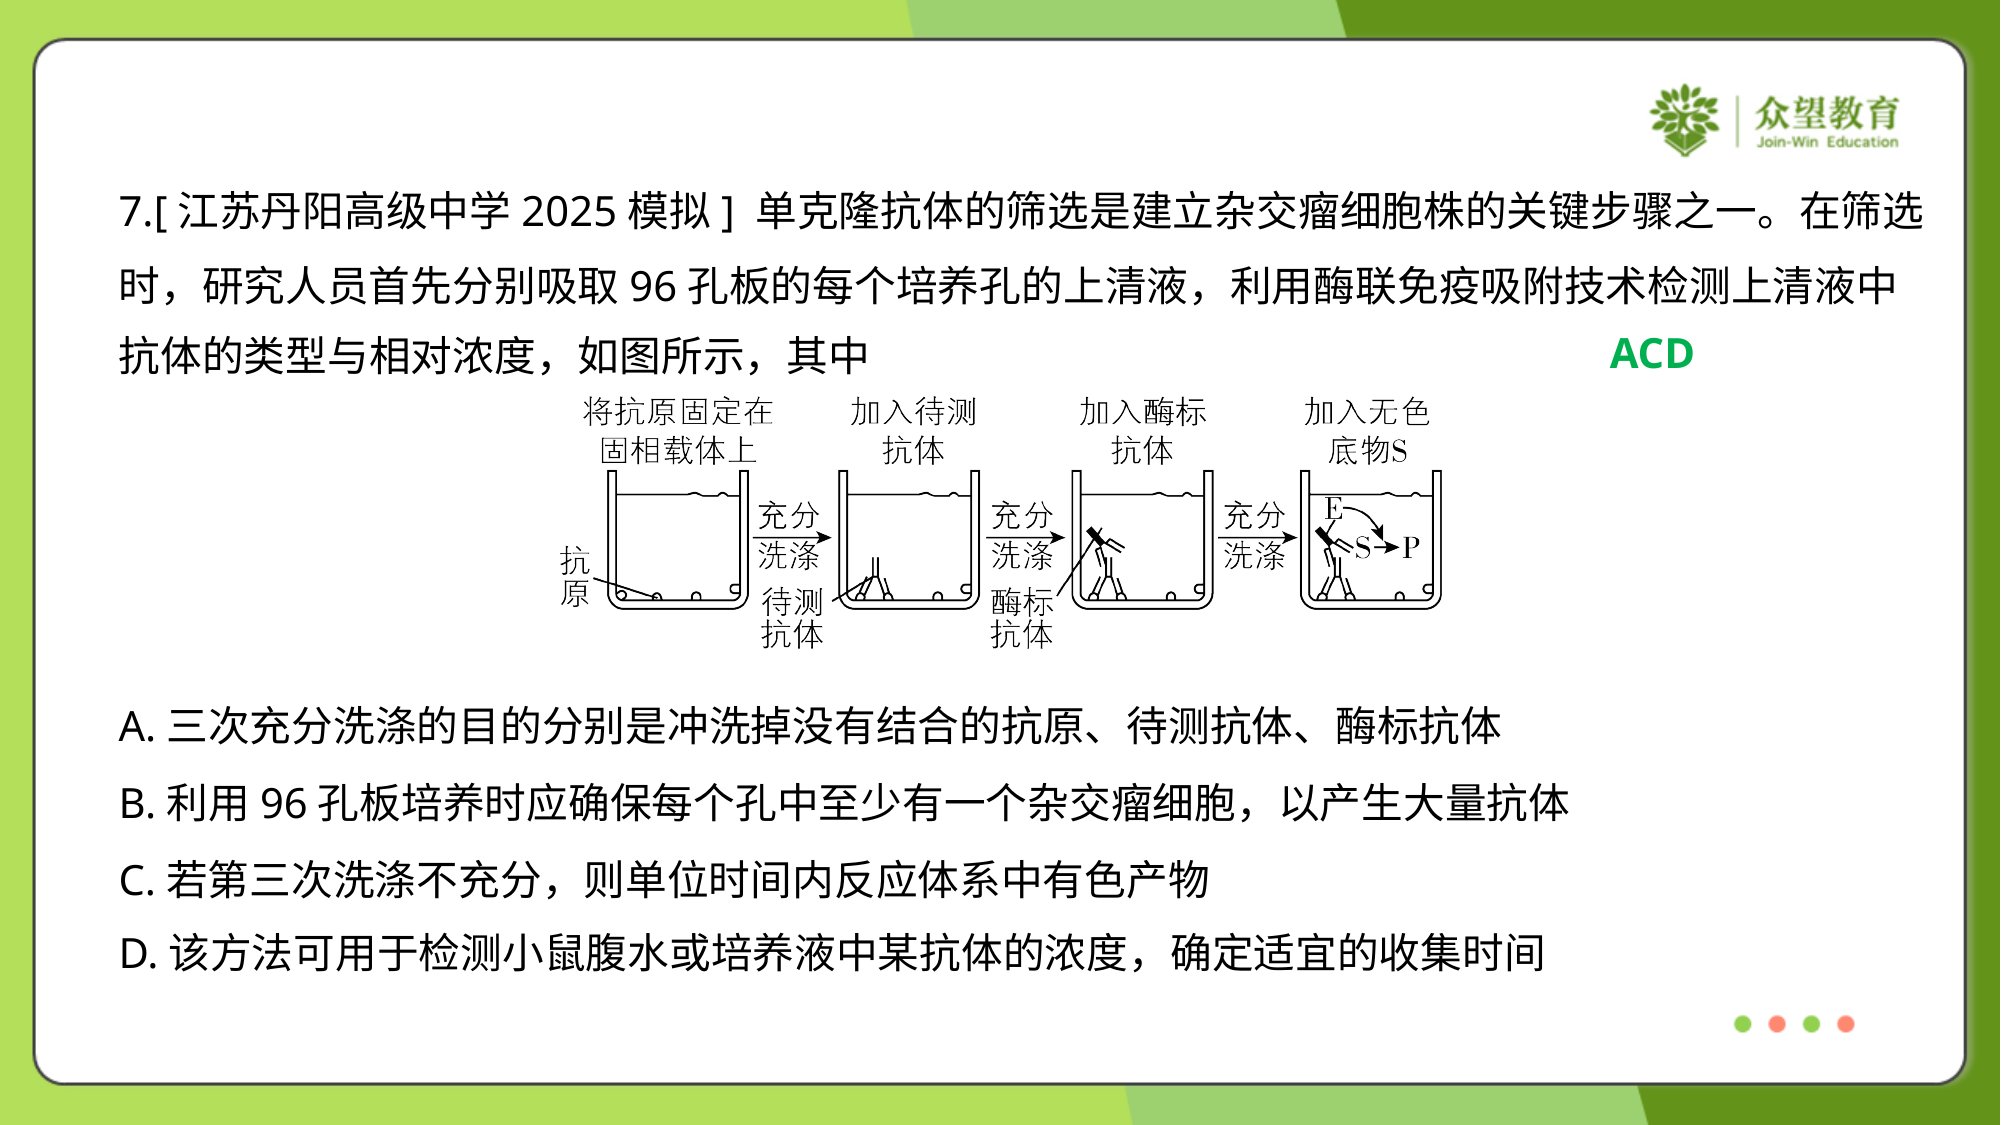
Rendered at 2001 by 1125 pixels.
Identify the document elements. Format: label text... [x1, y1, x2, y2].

picture [0, 0, 2000, 1125]
text_box ACD [1591, 306, 1714, 371]
